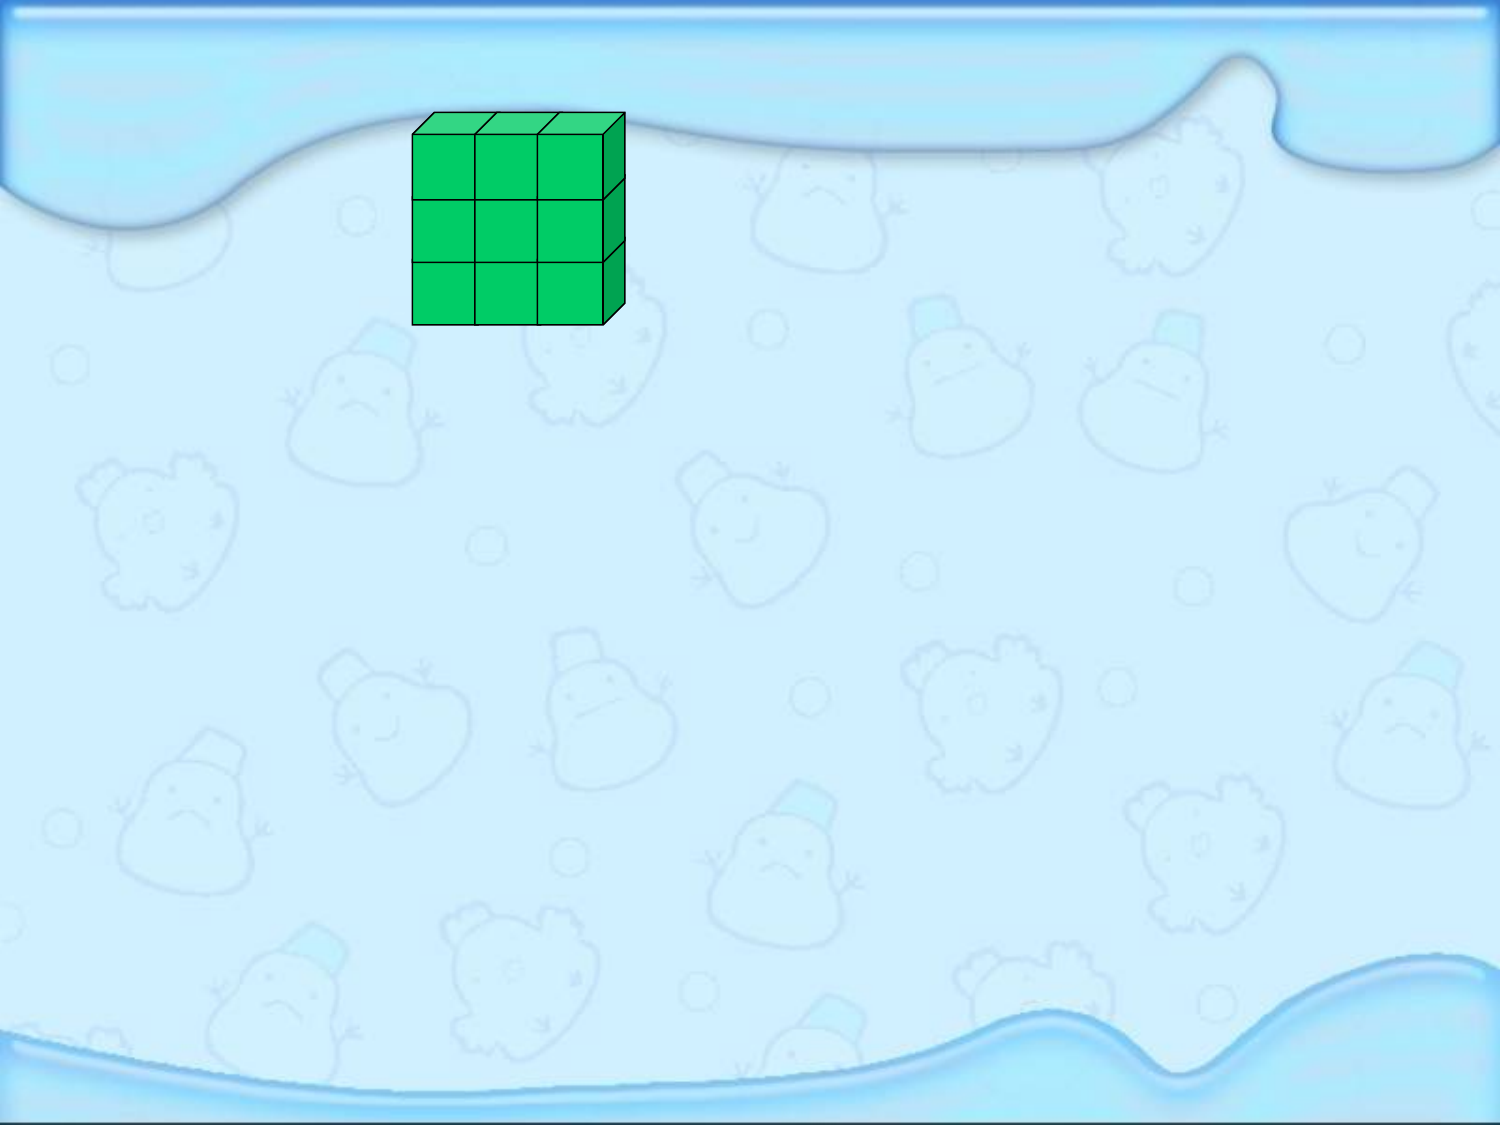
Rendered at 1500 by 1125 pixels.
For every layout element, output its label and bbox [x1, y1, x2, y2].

text_box [474, 112, 558, 200]
text_box [474, 263, 537, 325]
text_box [412, 200, 474, 263]
text_box [412, 112, 496, 200]
text_box [537, 242, 625, 325]
text_box [537, 180, 625, 263]
picture [0, 0, 1500, 1125]
text_box [412, 263, 474, 325]
text_box [537, 112, 625, 200]
text_box [474, 200, 537, 263]
